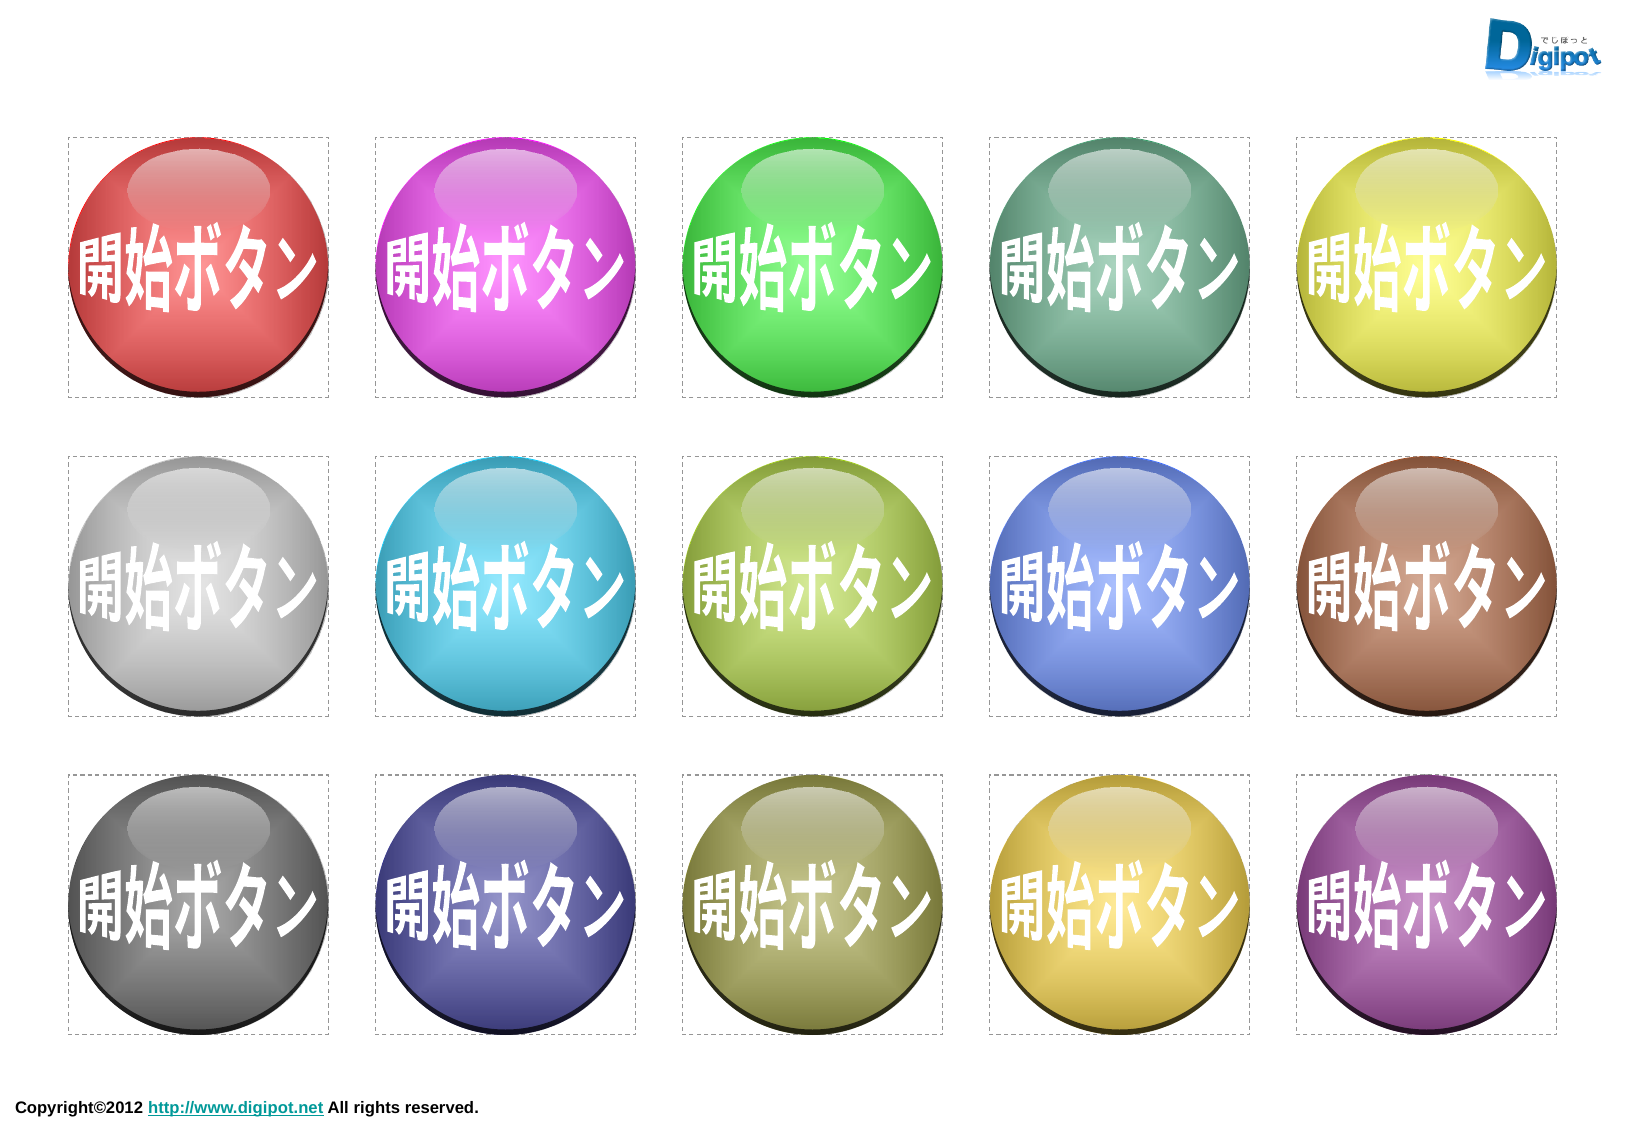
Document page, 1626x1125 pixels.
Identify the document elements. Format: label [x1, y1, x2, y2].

text_box [375, 456, 636, 717]
text_box [375, 774, 636, 1035]
text_box [68, 456, 329, 717]
text_box [682, 456, 943, 717]
text_box [989, 137, 1250, 398]
text_box [1296, 456, 1557, 717]
text_box [682, 774, 943, 1035]
text_box [989, 456, 1250, 717]
text_box [682, 137, 943, 398]
text_box [989, 774, 1250, 1035]
text_box [1296, 137, 1557, 398]
text_box [68, 137, 329, 398]
text_box [1296, 774, 1557, 1035]
text_box [375, 137, 636, 398]
text_box [68, 774, 329, 1035]
picture [1485, 18, 1602, 82]
